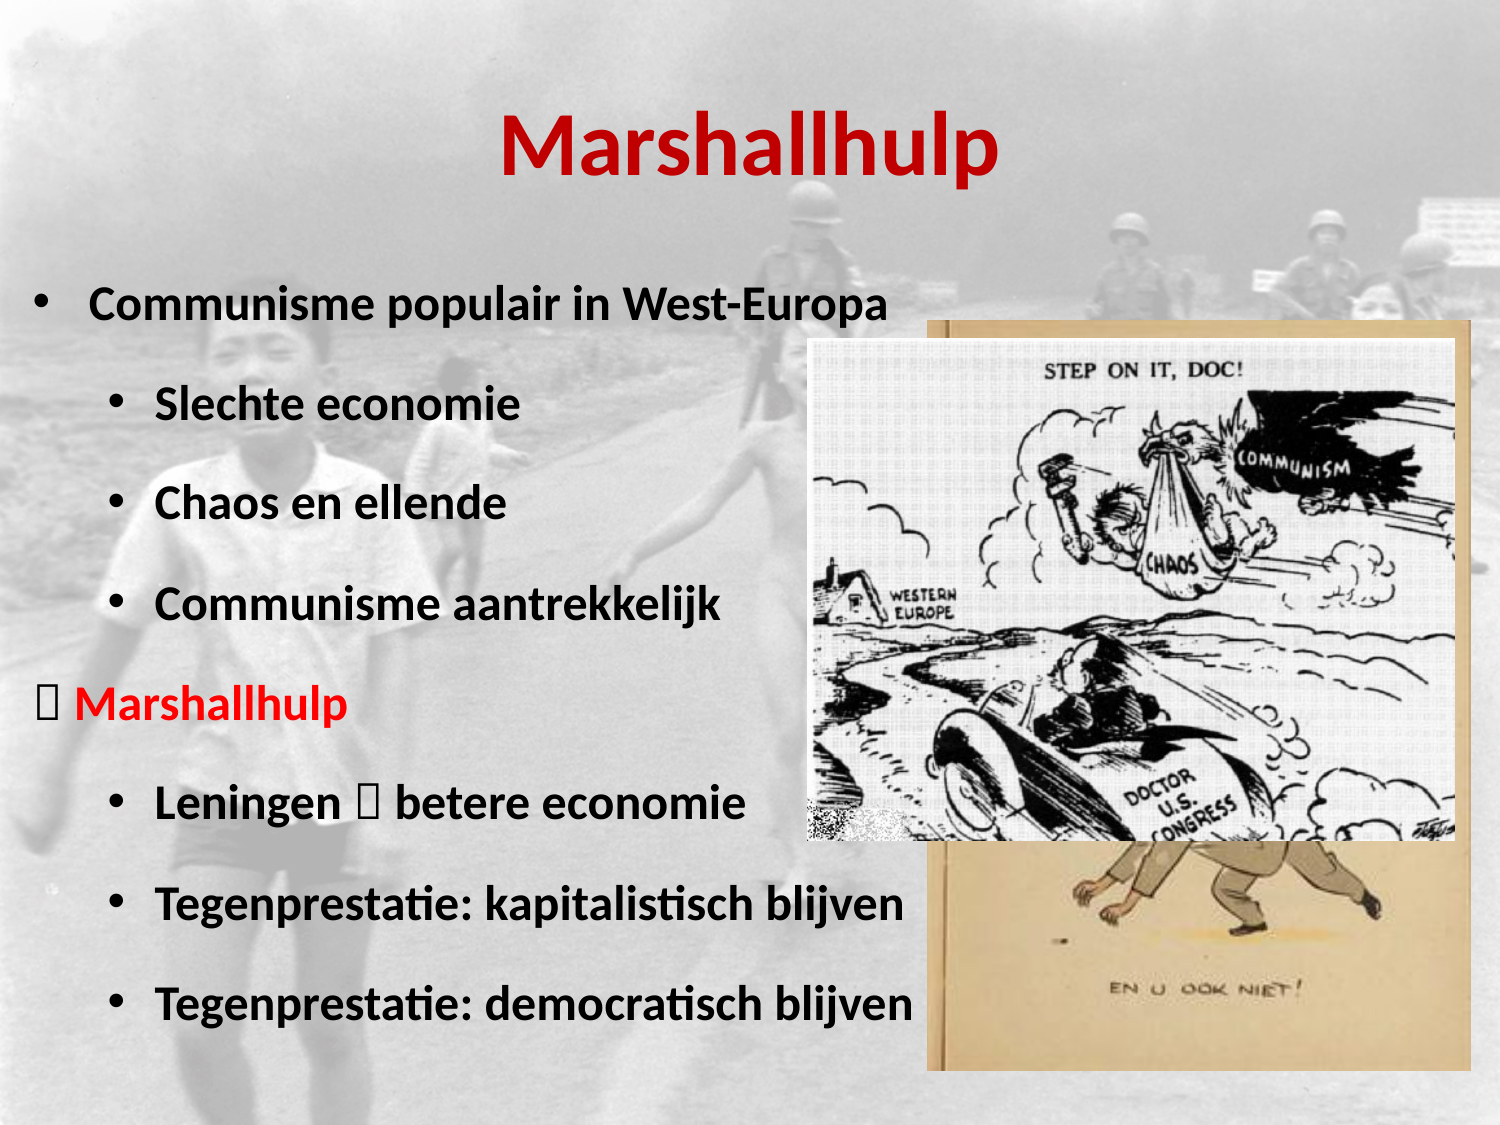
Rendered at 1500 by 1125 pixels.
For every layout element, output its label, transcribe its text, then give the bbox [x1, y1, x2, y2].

title Marshallhulp [75, 45, 1425, 233]
list Communisme populair in West-Europa Slechte economie Chaos en ellende Communisme aantrekkelijk  Marshallhulp Leningen  betere economie Tegenprestatie: kapitalistisch blijven Tegenprestatie: democratisch blijven [17, 232, 1022, 1035]
picture [807, 320, 1471, 1071]
